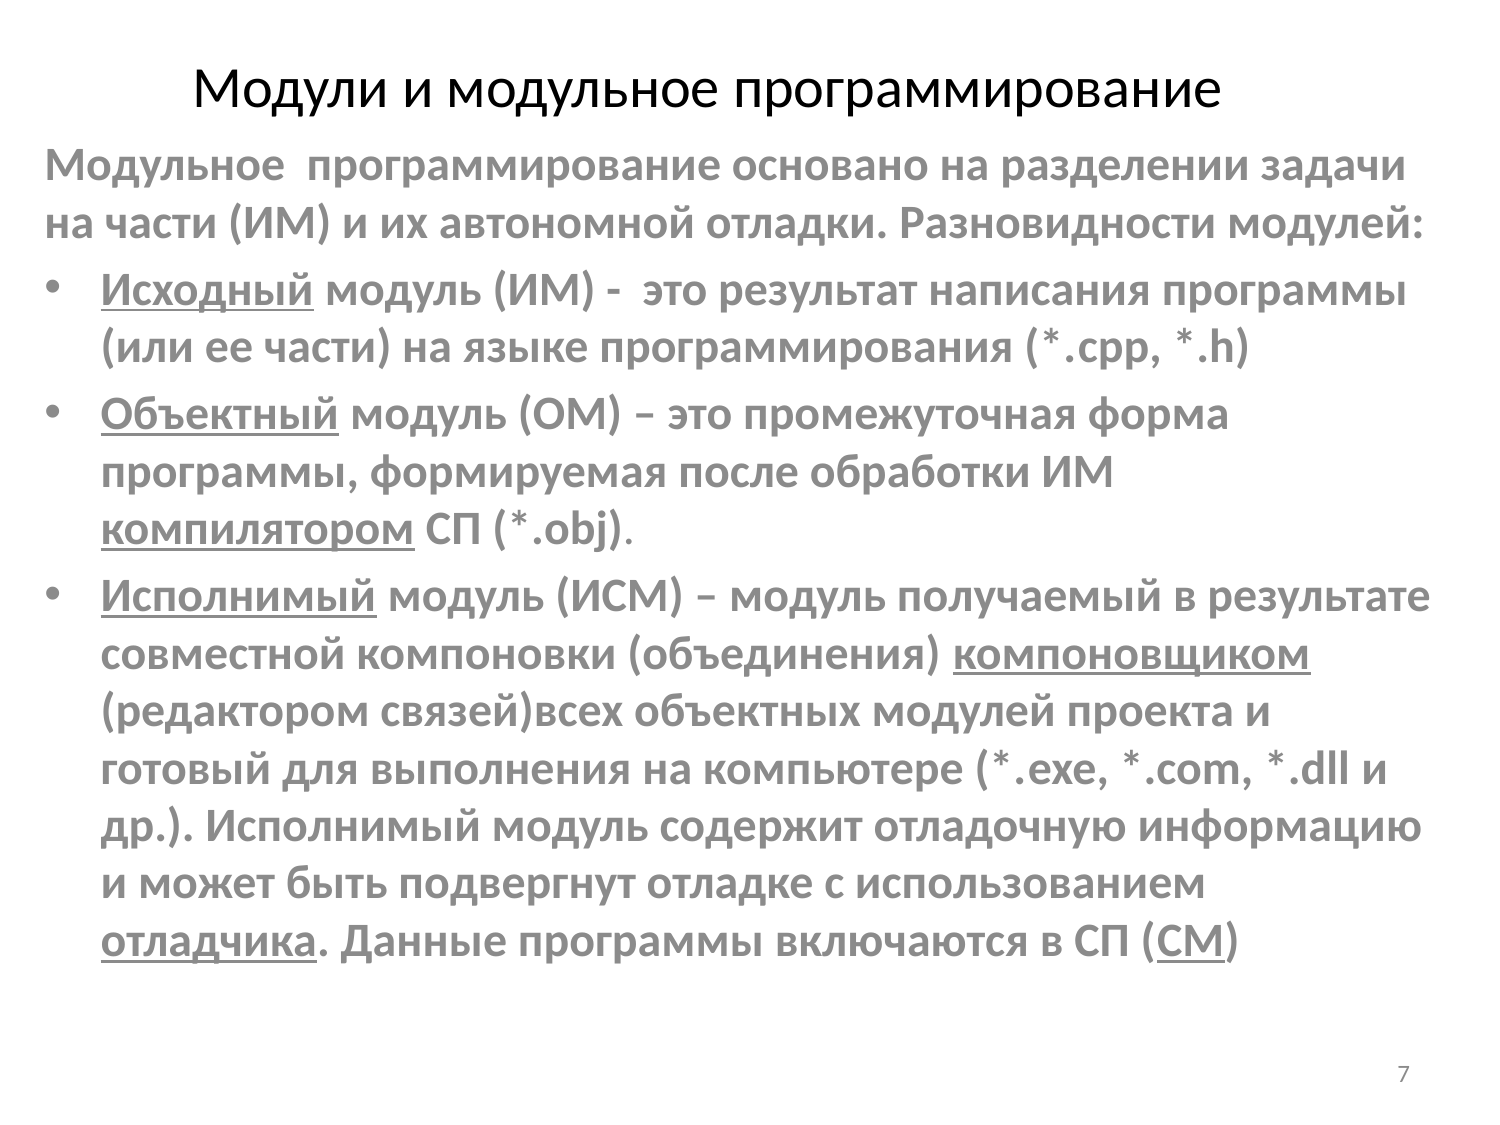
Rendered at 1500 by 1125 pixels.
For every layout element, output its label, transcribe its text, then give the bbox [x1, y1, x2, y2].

slide_number 7 [1074, 1042, 1425, 1103]
title Модули и модульное программирование [112, 19, 1317, 125]
text_box Модульное программирование основано на разделении задачи на части (ИМ) и их автономной отладки. Разновидности модулей: Исходный модуль (ИМ) - это результат написания программы (или ее части) на языке программирования (*.cpp, *.h) Объектный модуль (ОМ) – это промежуточная форма программы, формируемая после обработки ИМ компилятором СП (*.obj). Исполнимый модуль (ИСМ) – модуль получаемый в результате совместной компоновки (объединения) компоновщиком (редактором связей)всех объектных модулей проекта и готовый для выполнения на компьютере (*.exe, *.com, *.dll и др.). Исполнимый модуль содержит отладочную информацию и может быть подвергнут отладке с использованием отладчика. Данные программы включаются в СП (СМ) [29, 125, 1453, 965]
